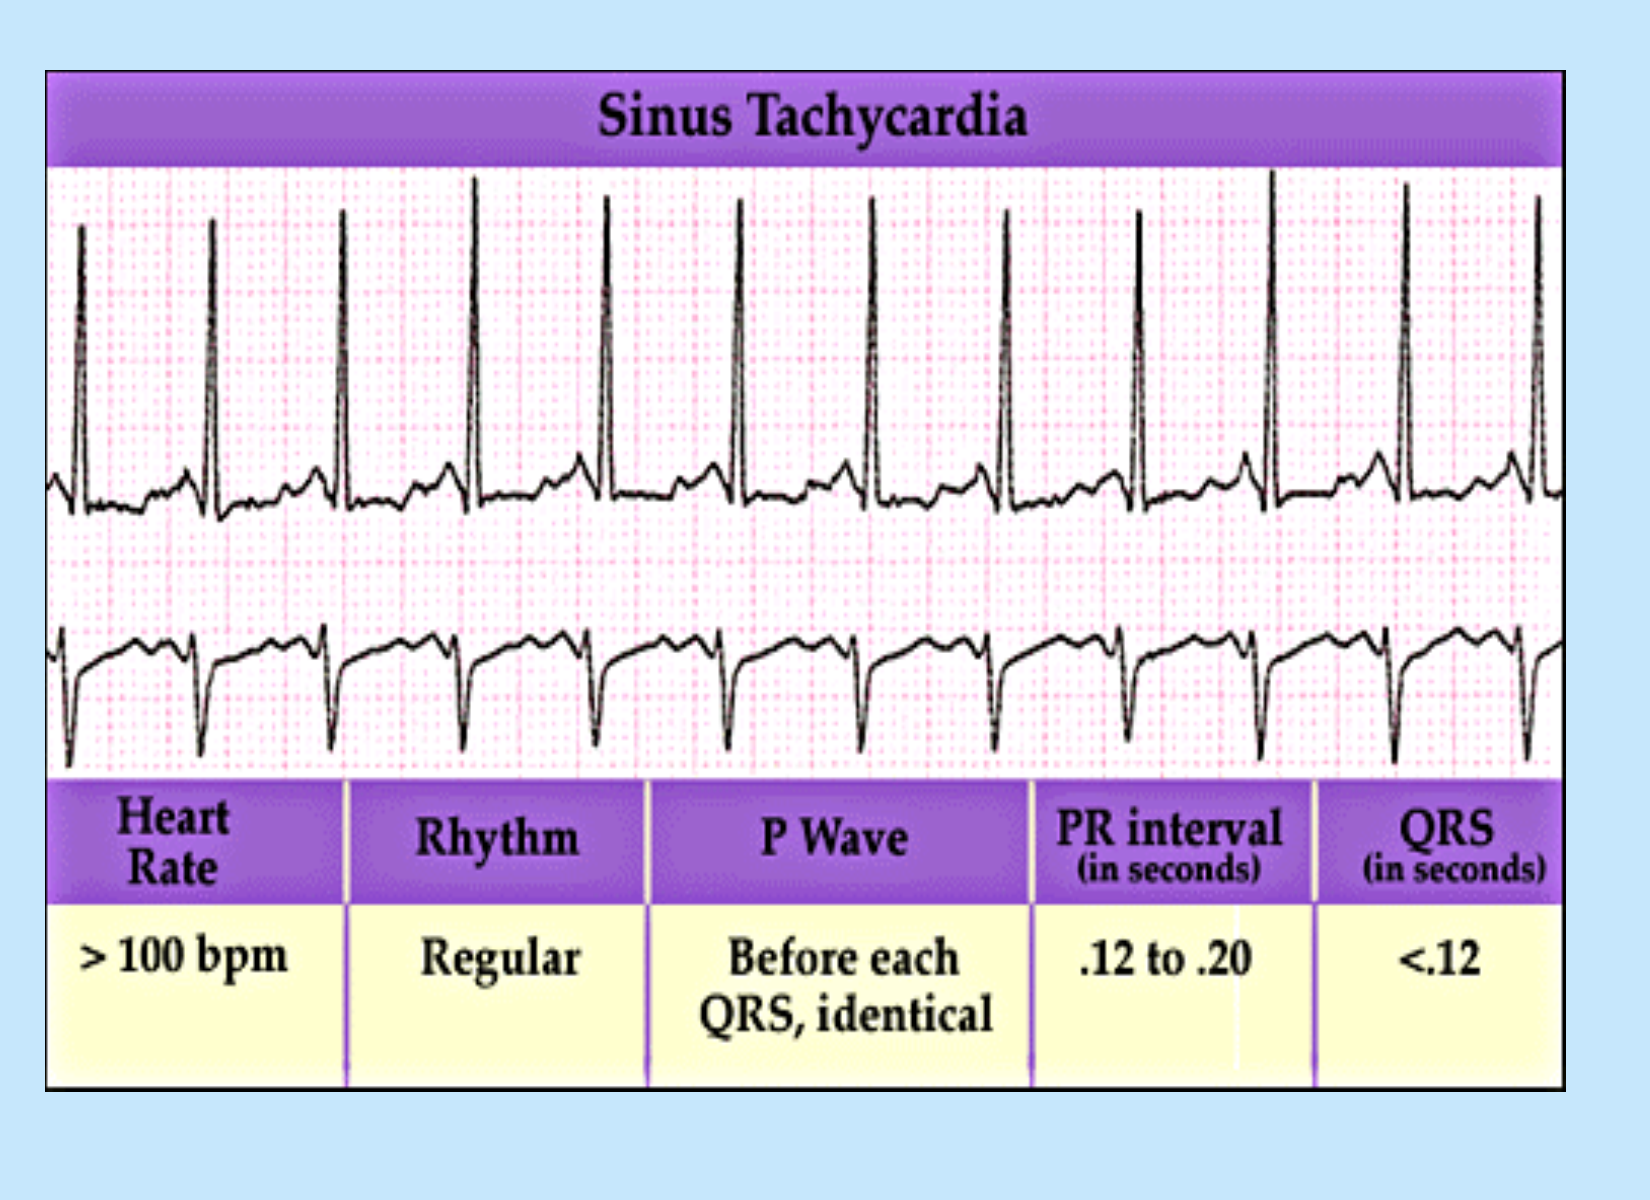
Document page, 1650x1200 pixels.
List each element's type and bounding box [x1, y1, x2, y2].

list [44, 70, 1566, 1092]
